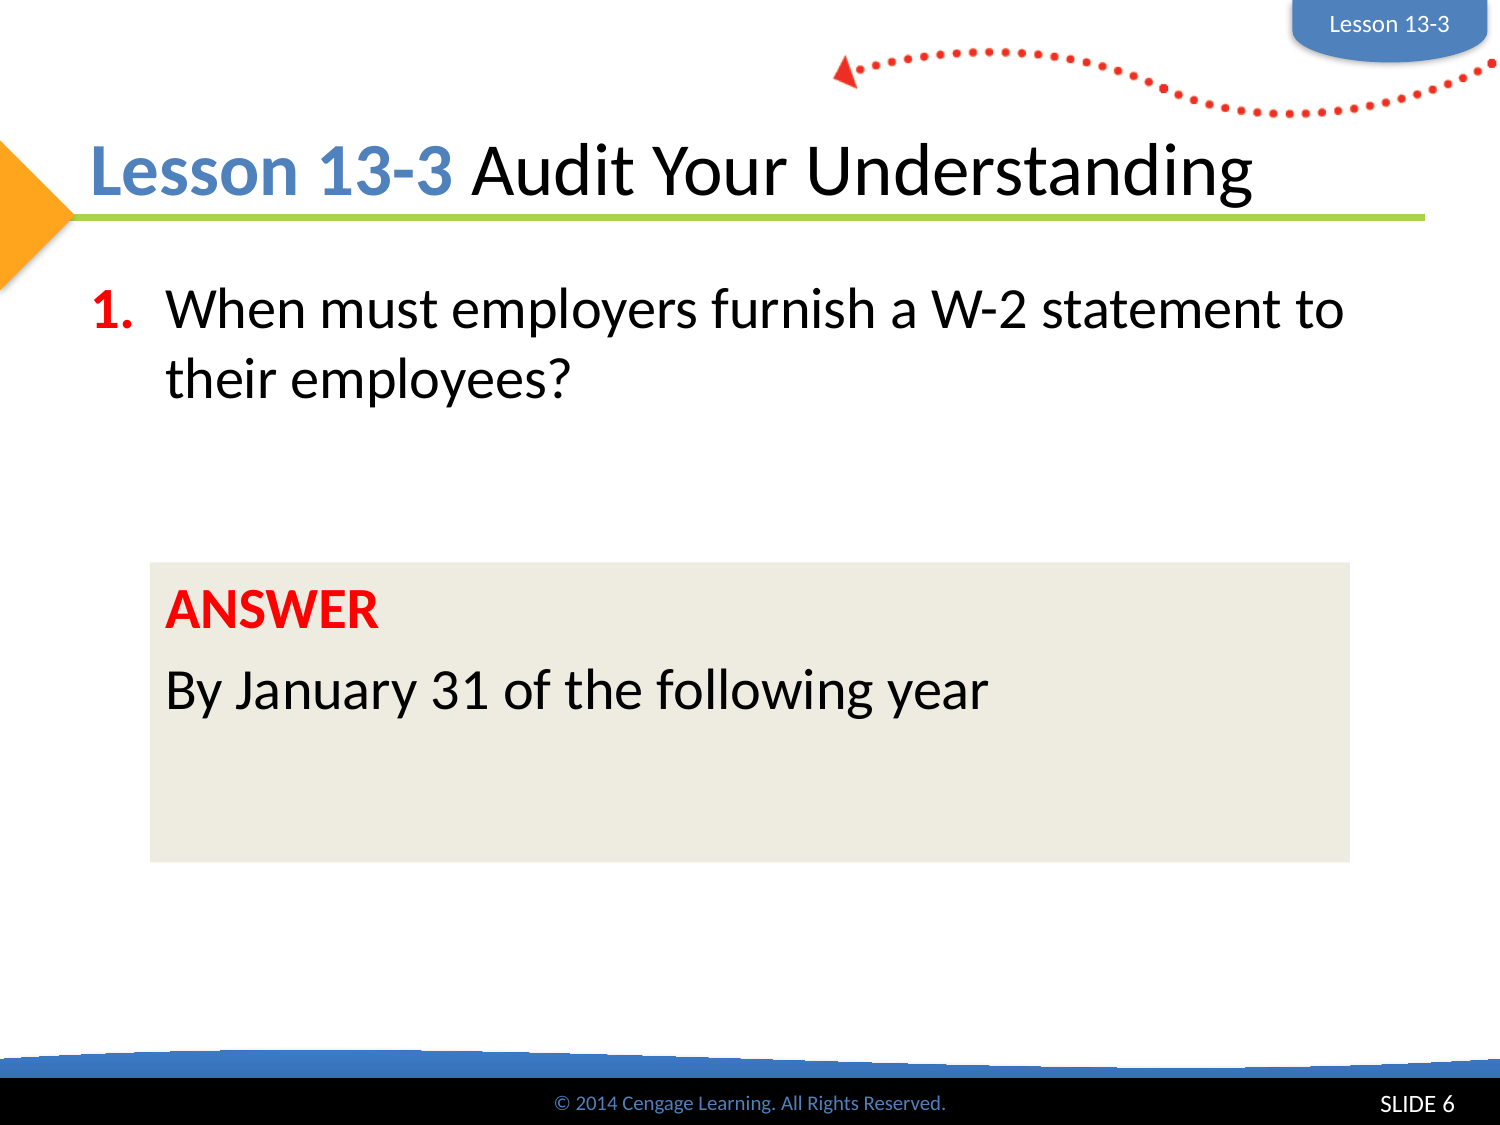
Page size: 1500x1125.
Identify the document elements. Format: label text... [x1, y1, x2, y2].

list 1. When must employers furnish a W-2 statement to their employees? [75, 262, 1425, 1005]
title Lesson 13-3 Audit Your Understanding [75, 29, 1350, 218]
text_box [1292, 0, 1488, 63]
text_box [0, 138, 78, 293]
text_box ANSWER By January 31 of the following year [149, 562, 1350, 863]
picture [827, 37, 1500, 126]
slide_number SLIDE 6 [1170, 1080, 1470, 1125]
